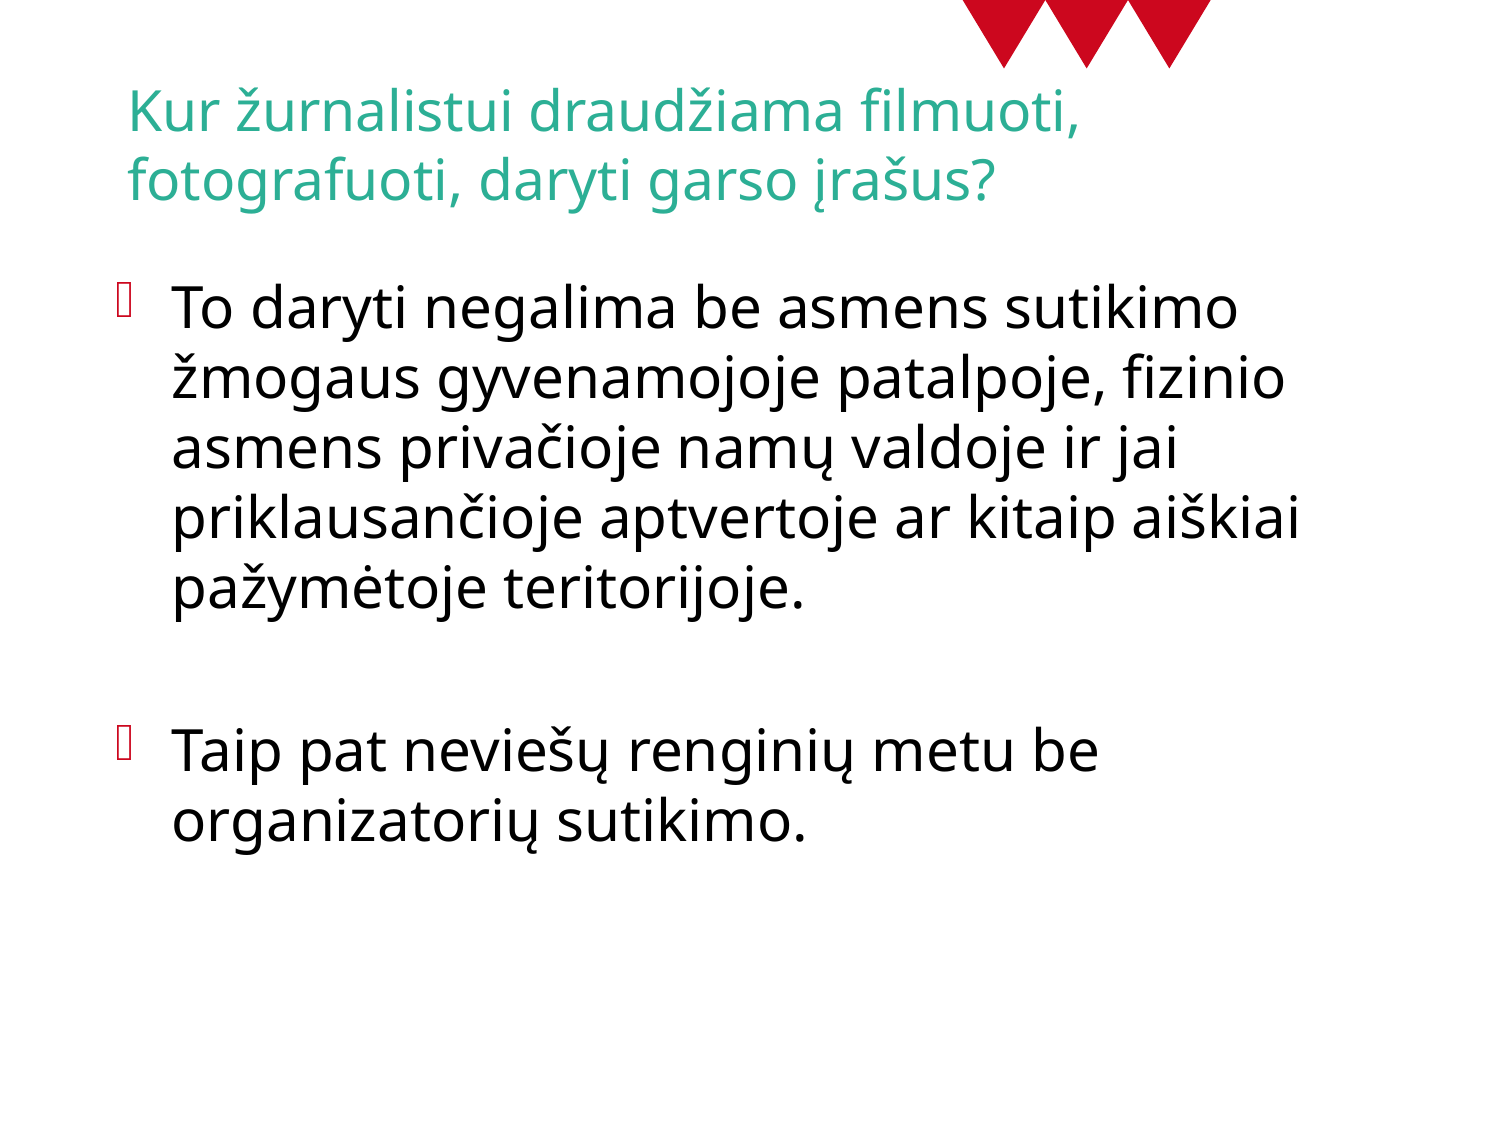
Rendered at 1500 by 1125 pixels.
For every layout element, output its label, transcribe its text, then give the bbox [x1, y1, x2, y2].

title Kur žurnalistui draudžiama filmuoti, fotografuoti, daryti garso įrašus? [112, 66, 1388, 220]
list To daryti negalima be asmens sutikimo žmogaus gyvenamojoje patalpoje, fizinio asmens privačioje namų valdoje ir jai priklausančioje aptvertoje ar kitaip aiškiai pažymėtoje teritorijoje. Taip pat neviešų renginių metu be organizatorių sutikimo. [100, 262, 1400, 1012]
